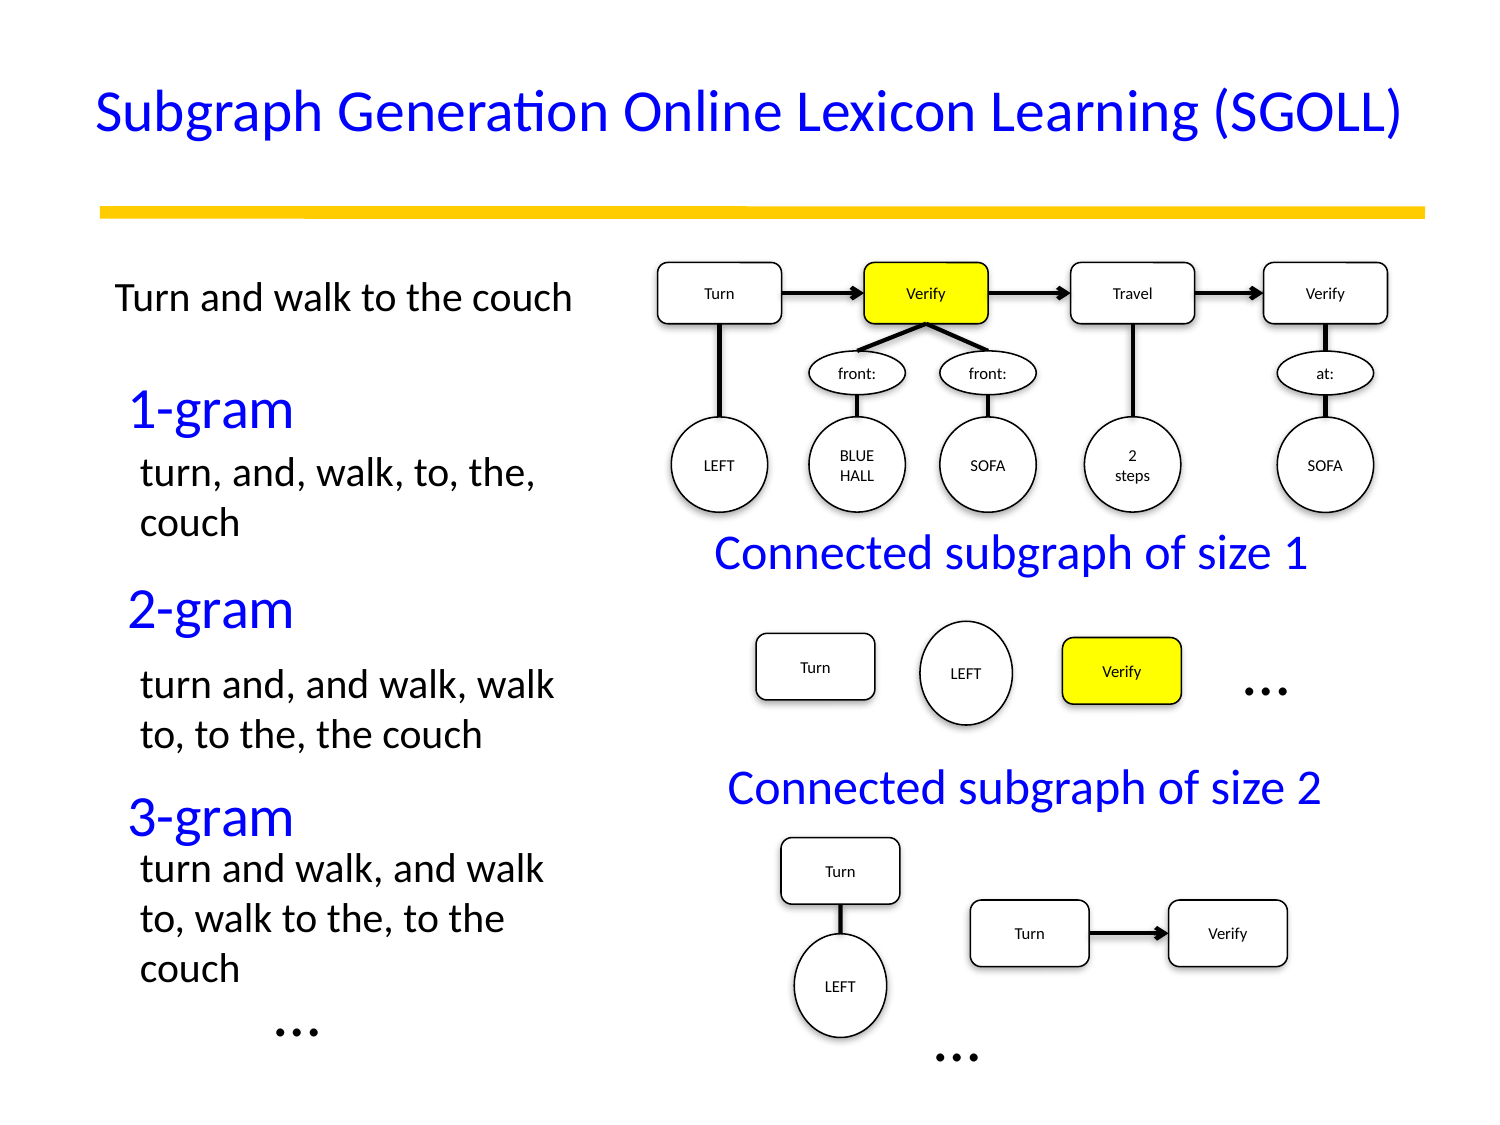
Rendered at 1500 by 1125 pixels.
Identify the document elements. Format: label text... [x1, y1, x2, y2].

text_box Verify [1167, 899, 1289, 968]
text_box turn and walk, and walk to, walk to the, to the couch [124, 833, 591, 999]
text_box … [259, 962, 400, 1058]
text_box Verify [1061, 636, 1183, 705]
text_box Subgraph Generation Online Lexicon Learning (SGOLL) [74, 37, 1425, 179]
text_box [657, 262, 1388, 513]
text_box Turn [780, 836, 901, 905]
text_box LEFT [919, 620, 1014, 726]
text_box Connected subgraph of size 2 [712, 747, 1425, 823]
text_box LEFT [793, 933, 888, 1039]
text_box Turn [969, 899, 1090, 968]
text_box Turn [755, 632, 876, 701]
text_box 1-gram [112, 362, 375, 448]
text_box 3-gram [112, 770, 375, 855]
text_box turn and, and walk, walk to, to the, the couch [124, 649, 591, 765]
text_box Connected subgraph of size 1 [699, 520, 1387, 588]
text_box … [920, 987, 1061, 1083]
text_box turn, and, walk, to, the, couch [124, 437, 591, 553]
text_box Turn and walk to the couch [99, 262, 591, 328]
text_box 2-gram [112, 562, 375, 648]
text_box … [1228, 621, 1370, 716]
